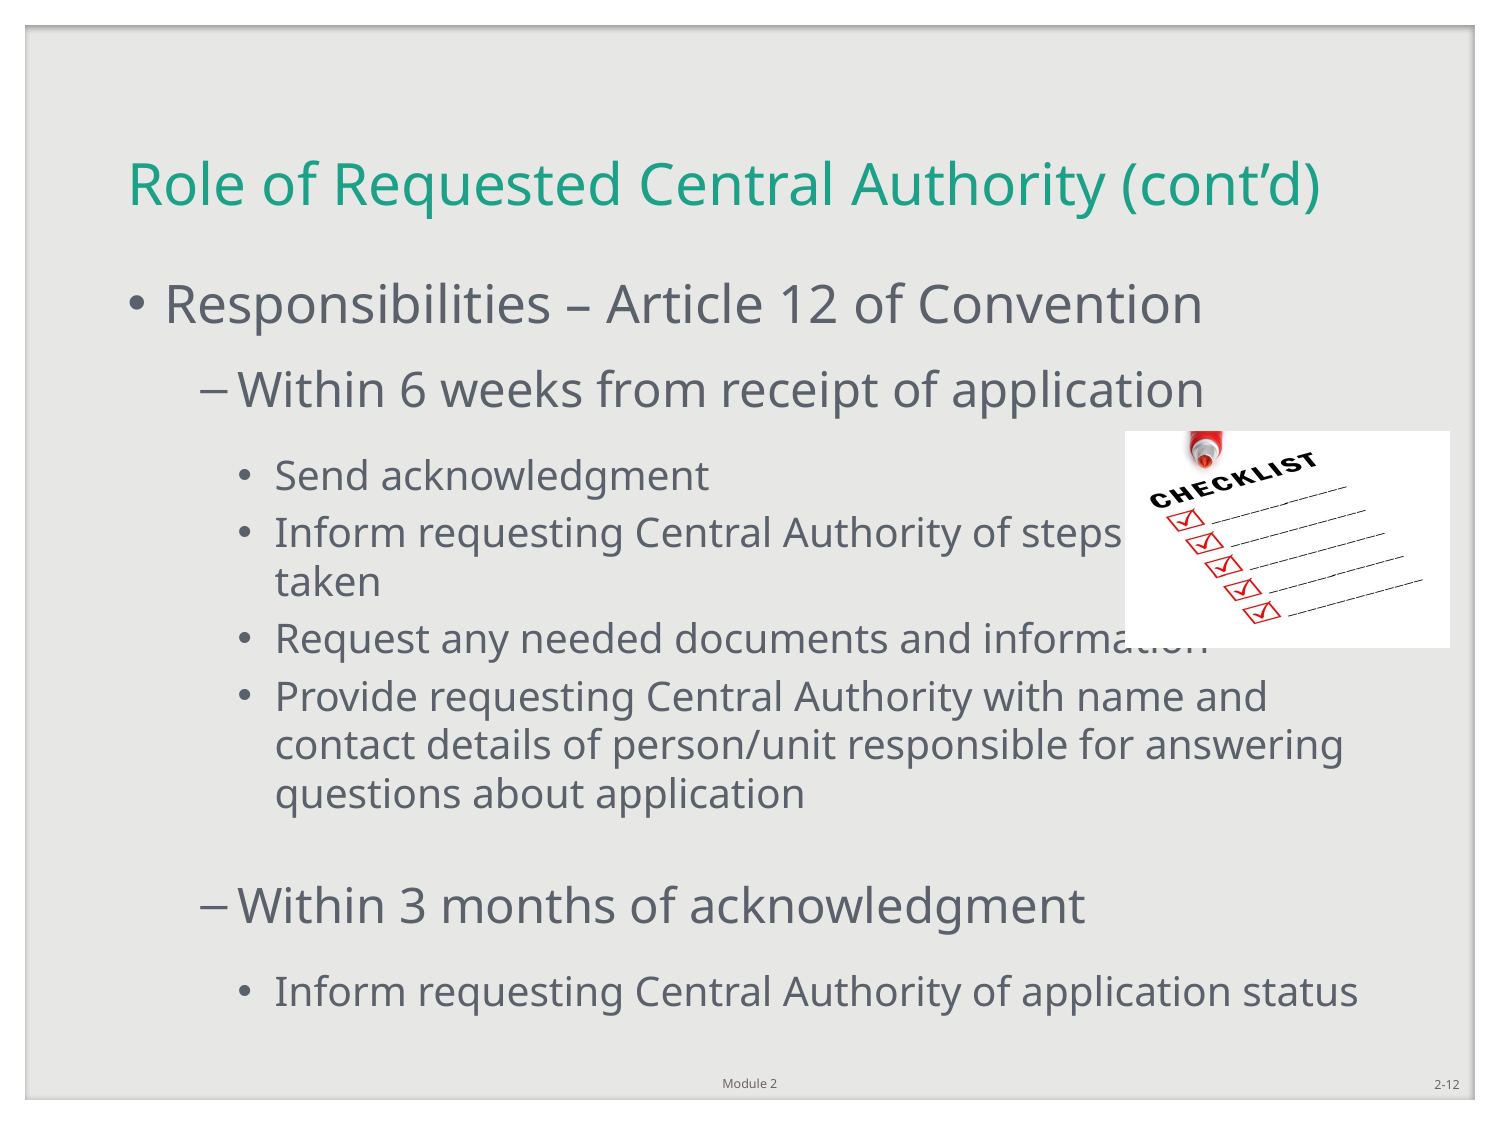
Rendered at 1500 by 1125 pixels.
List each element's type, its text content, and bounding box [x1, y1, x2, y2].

picture [1124, 431, 1451, 648]
footer Module 2 [512, 1069, 988, 1100]
slide_number 2-12 [1125, 1069, 1475, 1100]
list Responsibilities – Article 12 of Convention Within 6 weeks from receipt of application Send acknowledgment Inform requesting Central Authority of steps taken Request any needed documents and information Provide requesting Central Authority with name and contact details of person/unit responsible for answering questions about application Within 3 months of acknowledgment Inform requesting Central Authority of application status [112, 262, 1388, 1070]
title Role of Requested Central Authority (cont’d) [112, 139, 1388, 225]
